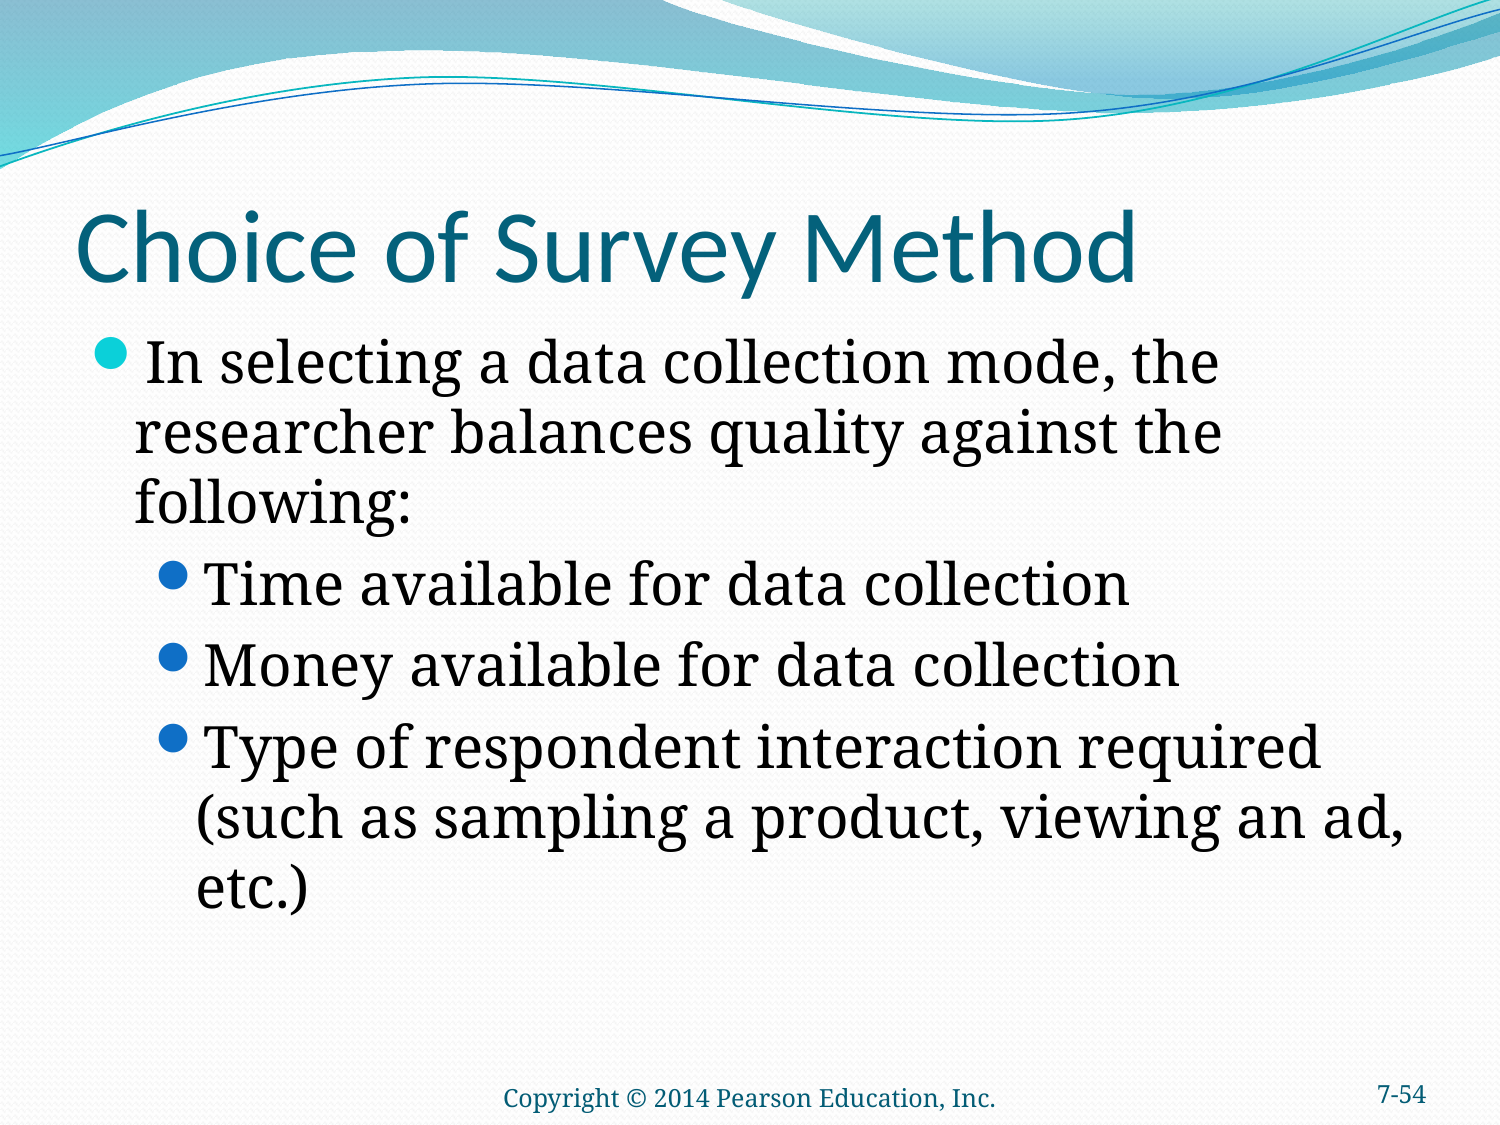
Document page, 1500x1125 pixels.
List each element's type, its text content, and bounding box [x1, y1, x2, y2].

list In selecting a data collection mode, the researcher balances quality against the following: Time available for data collection Money available for data collection Type of respondent interaction required (such as sampling a product, viewing an ad, etc.) [74, 317, 1426, 1038]
title Choice of Survey Method [74, 115, 1426, 304]
